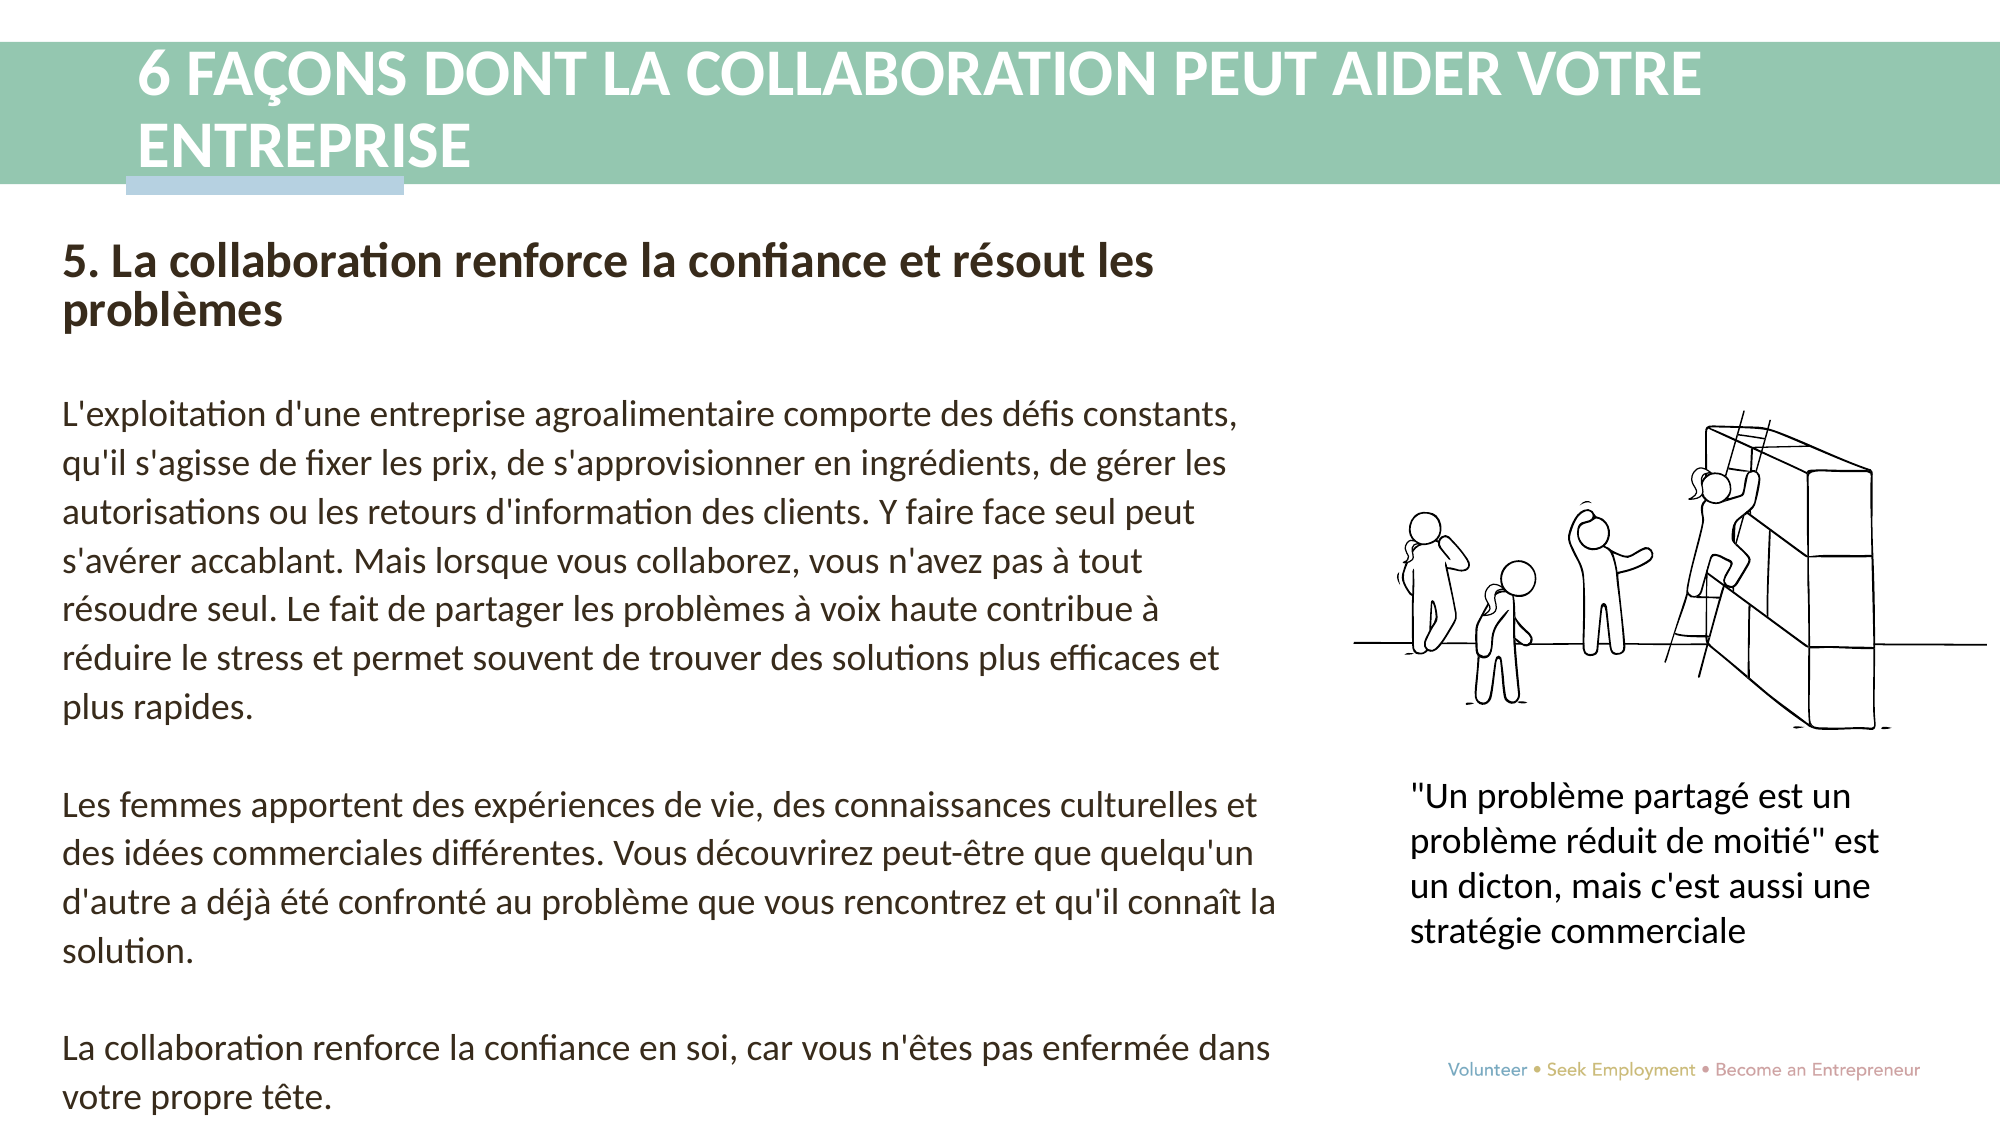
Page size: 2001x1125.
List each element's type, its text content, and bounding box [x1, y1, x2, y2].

picture [1418, 1046, 1971, 1103]
list 5. La collaboration renforce la confiance et résout les problèmes L'exploitation d'une entreprise agroalimentaire comporte des défis constants, qu'il s'agisse de fixer les prix, de s'approvisionner en ingrédients, de gérer les autorisations ou les retours d'information des clients. Y faire face seul peut s'avérer accablant. Mais lorsque vous collaborez, vous n'avez pas à tout résoudre seul. Le fait de partager les problèmes à voix haute contribue à réduire le stress et permet souvent de trouver des solutions plus efficaces et plus rapides. Les femmes apportent des expériences de vie, des connaissances culturelles et des idées commerciales différentes. Vous découvrirez peut-être que quelqu'un d'autre a déjà été confronté au problème que vous rencontrez et qu'il connaît la solution. La collaboration renforce la confiance en soi, car vous n'êtes pas enfermée dans votre propre tête. [47, 231, 1295, 999]
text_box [1353, 410, 1987, 753]
text_box "Un problème partagé est un problème réduit de moitié" est un dicton, mais c'est aussi une stratégie commerciale [1395, 763, 1913, 959]
list 6 FAÇONS DONT LA COLLABORATION PEUT AIDER VOTRE ENTREPRISE [123, 51, 1913, 170]
